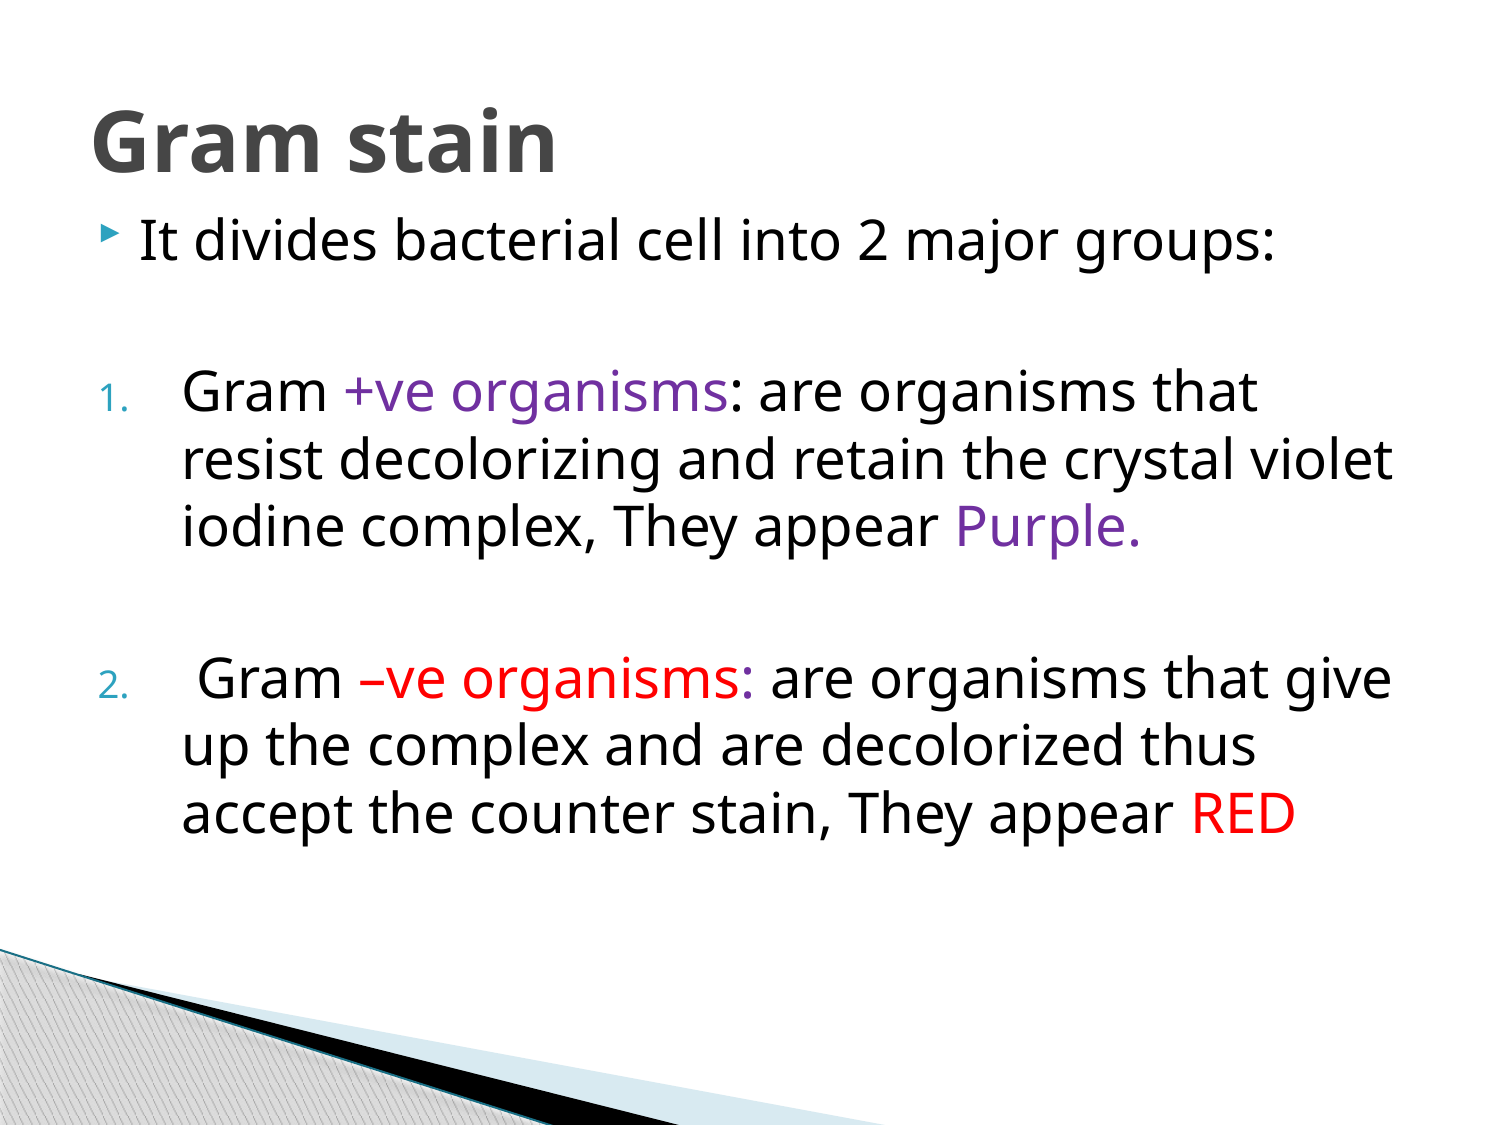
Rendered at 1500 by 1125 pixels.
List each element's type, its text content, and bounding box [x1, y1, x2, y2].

title Gram stain [75, 45, 1425, 233]
list It divides bacterial cell into 2 major groups: Gram +ve organisms: are organisms that resist decolorizing and retain the crystal violet iodine complex, They appear Purple. Gram –ve organisms: are organisms that give up the complex and are decolorized thus accept the counter stain, They appear RED [64, 196, 1415, 939]
